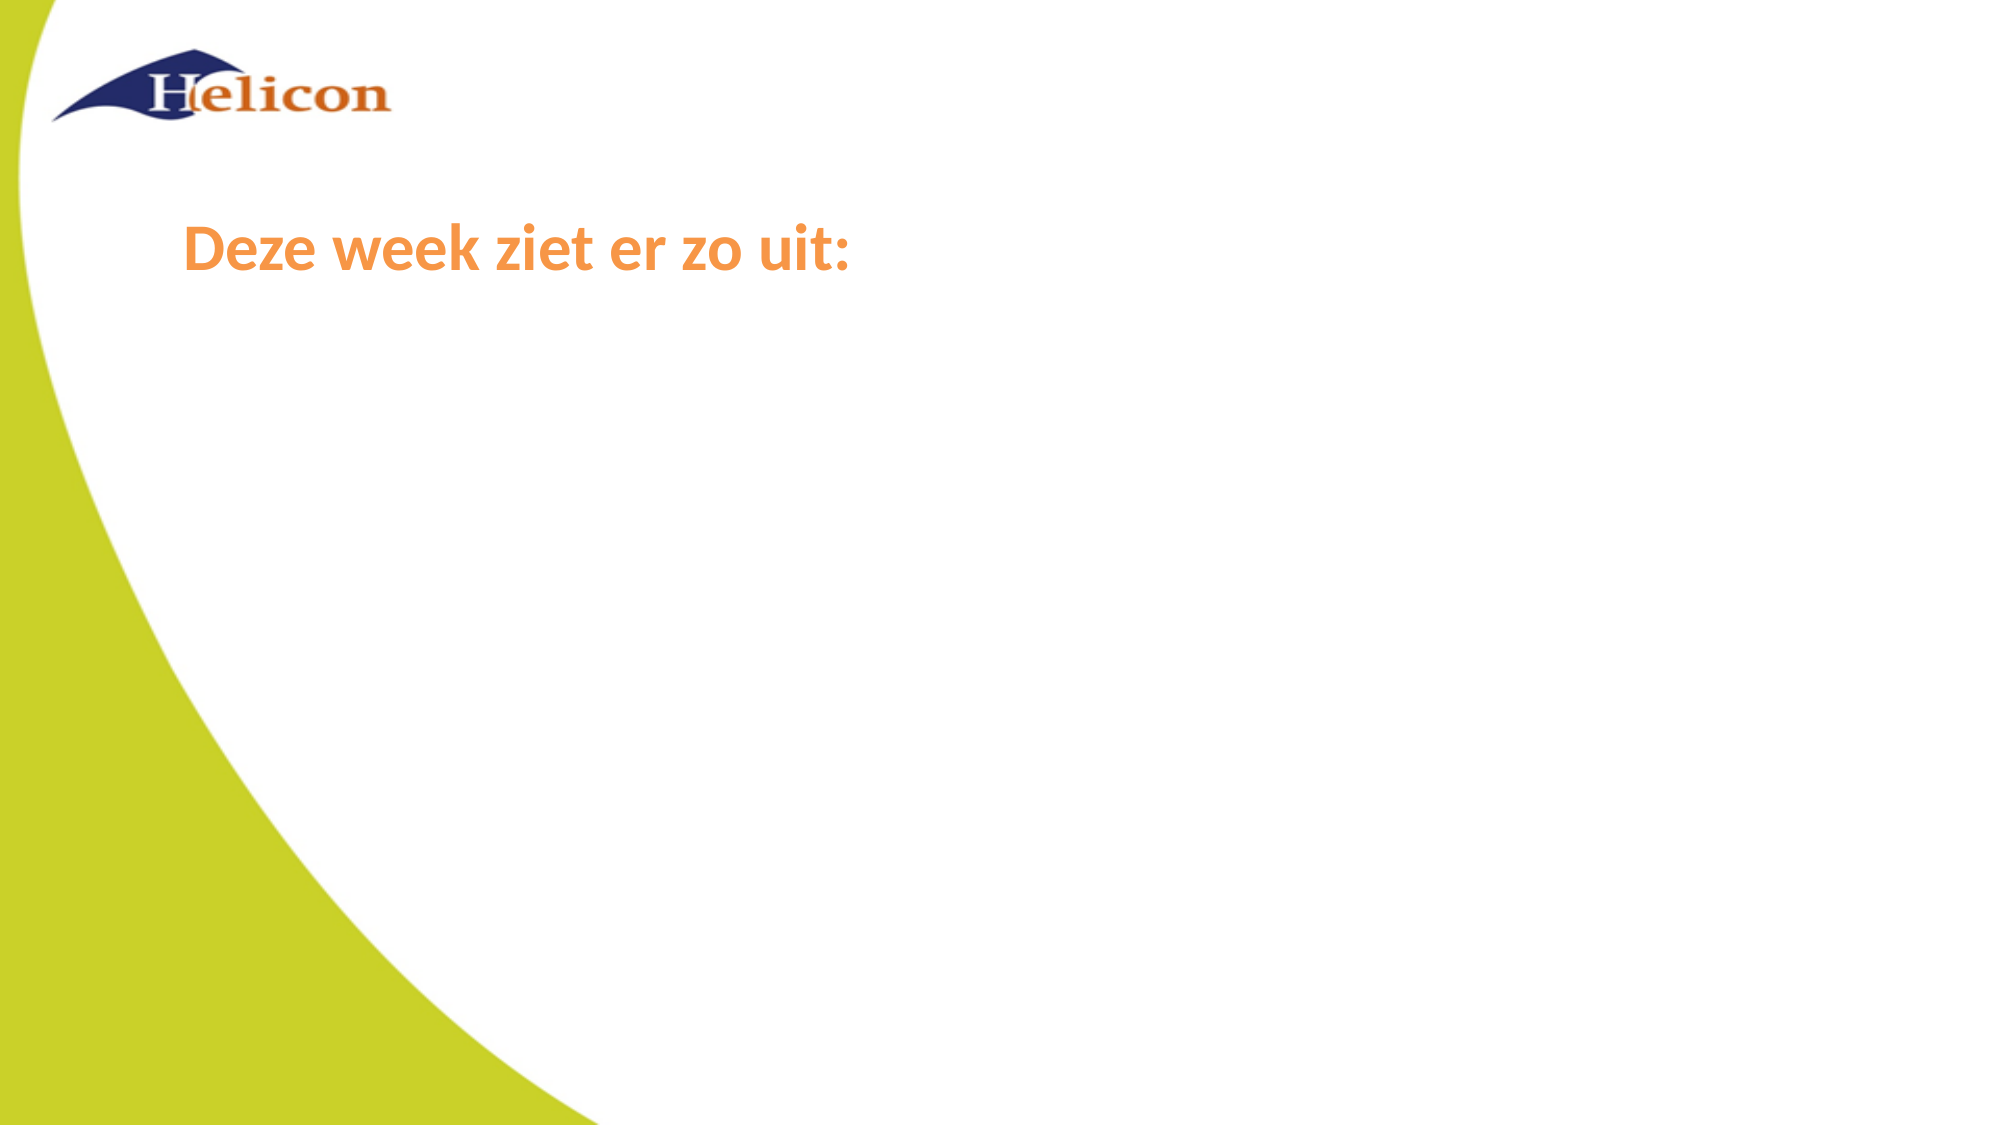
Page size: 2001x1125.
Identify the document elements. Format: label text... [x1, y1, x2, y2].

text_box Deze week ziet er zo uit: [168, 196, 1425, 292]
picture [0, 0, 2000, 1125]
